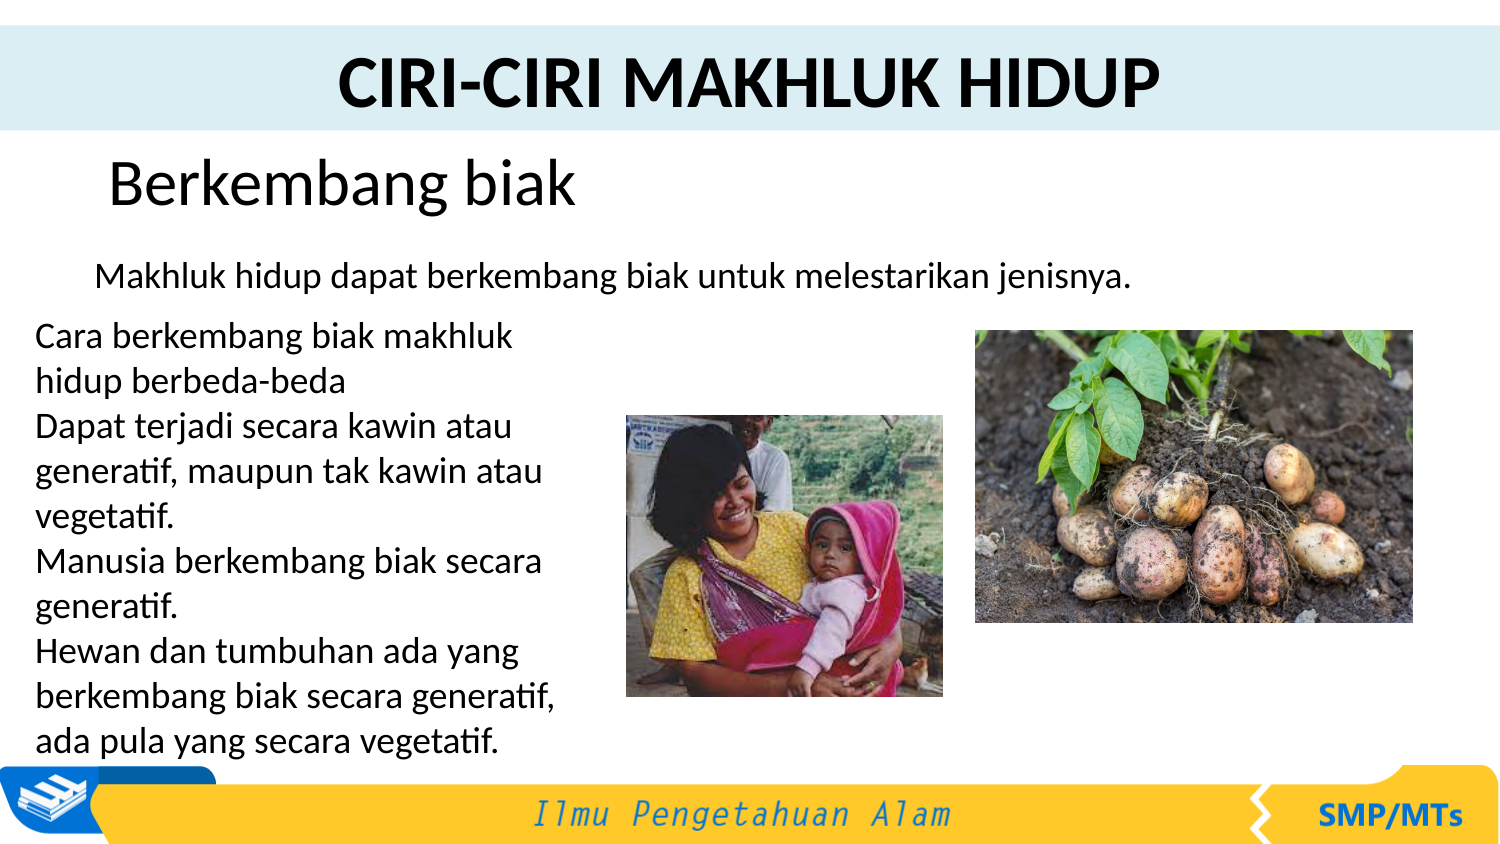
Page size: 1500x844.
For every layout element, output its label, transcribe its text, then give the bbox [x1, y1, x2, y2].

picture [974, 329, 1413, 623]
text_box Berkembang biak [93, 131, 593, 227]
picture [626, 415, 943, 698]
text_box Makhluk hidup dapat berkembang biak untuk melestarikan jenisnya. [72, 225, 1415, 322]
picture [0, 765, 1499, 844]
text_box CIRI-CIRI MAKHLUK HIDUP [0, 25, 1500, 131]
text_box Cara berkembang biak makhluk hidup berbeda-beda Dapat terjadi secara kawin atau generatif, maupun tak kawin atau vegetatif. Manusia berkembang biak secara generatif. Hewan dan tumbuhan ada yang berkembang biak secara generatif, ada pula yang secara vegetatif. [0, 323, 597, 749]
